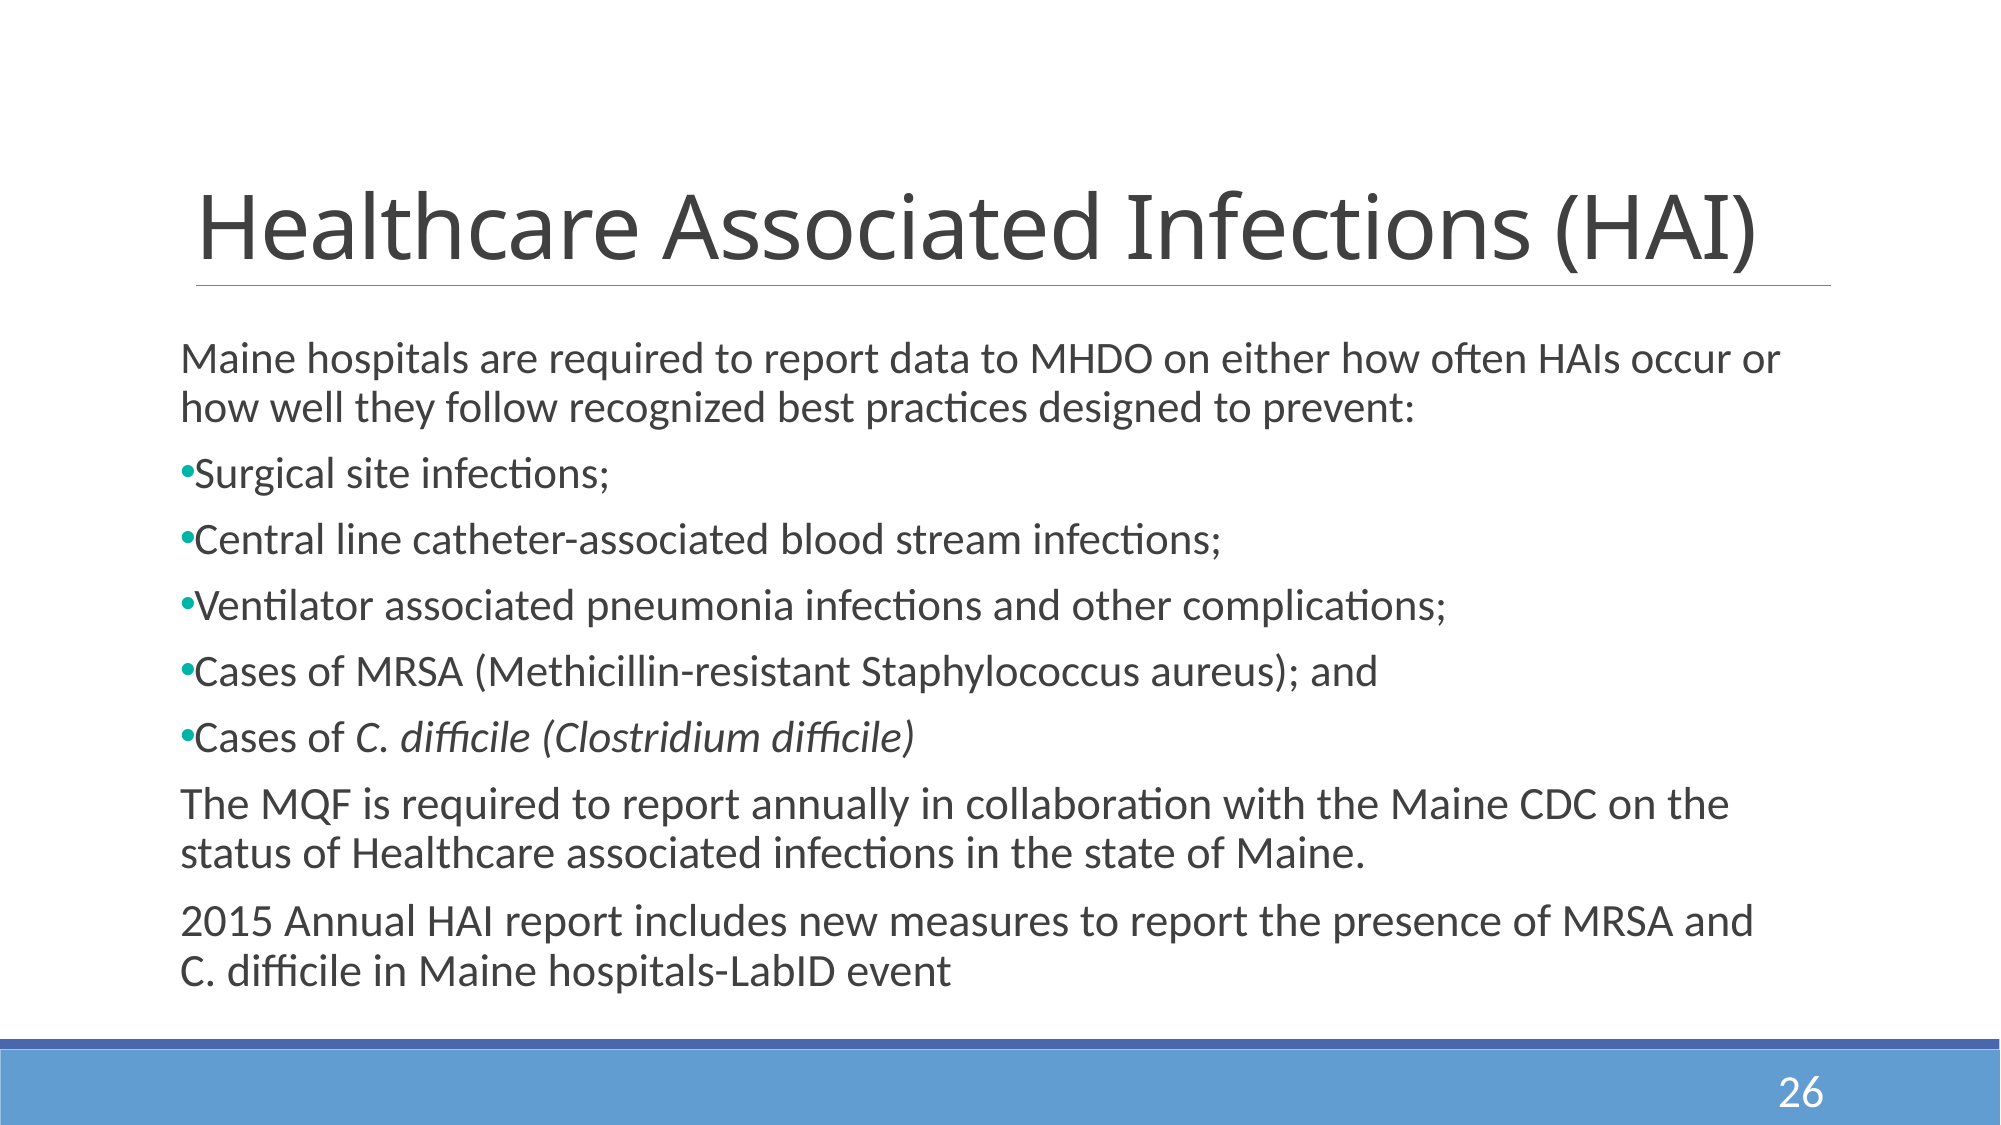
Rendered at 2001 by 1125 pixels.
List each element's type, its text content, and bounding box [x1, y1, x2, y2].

title Healthcare Associated Infections (HAI) [180, 47, 1840, 285]
list Maine hospitals are required to report data to MHDO on either how often HAIs occur or how well they follow recognized best practices designed to prevent: Surgical site infections; Central line catheter-associated blood stream infections; Ventilator associated pneumonia infections and other complications; Cases of MRSA (Methicillin-resistant Staphylococcus aureus); and Cases of C. difficile (Clostridium difficile) The MQF is required to report annually in collaboration with the Maine CDC on the status of Healthcare associated infections in the state of Maine. 2015 Annual HAI report includes new measures to report the presence of MRSA and C. difficile in Maine hospitals-LabID event [180, 327, 1793, 1005]
slide_number 26 [1624, 1059, 1840, 1120]
